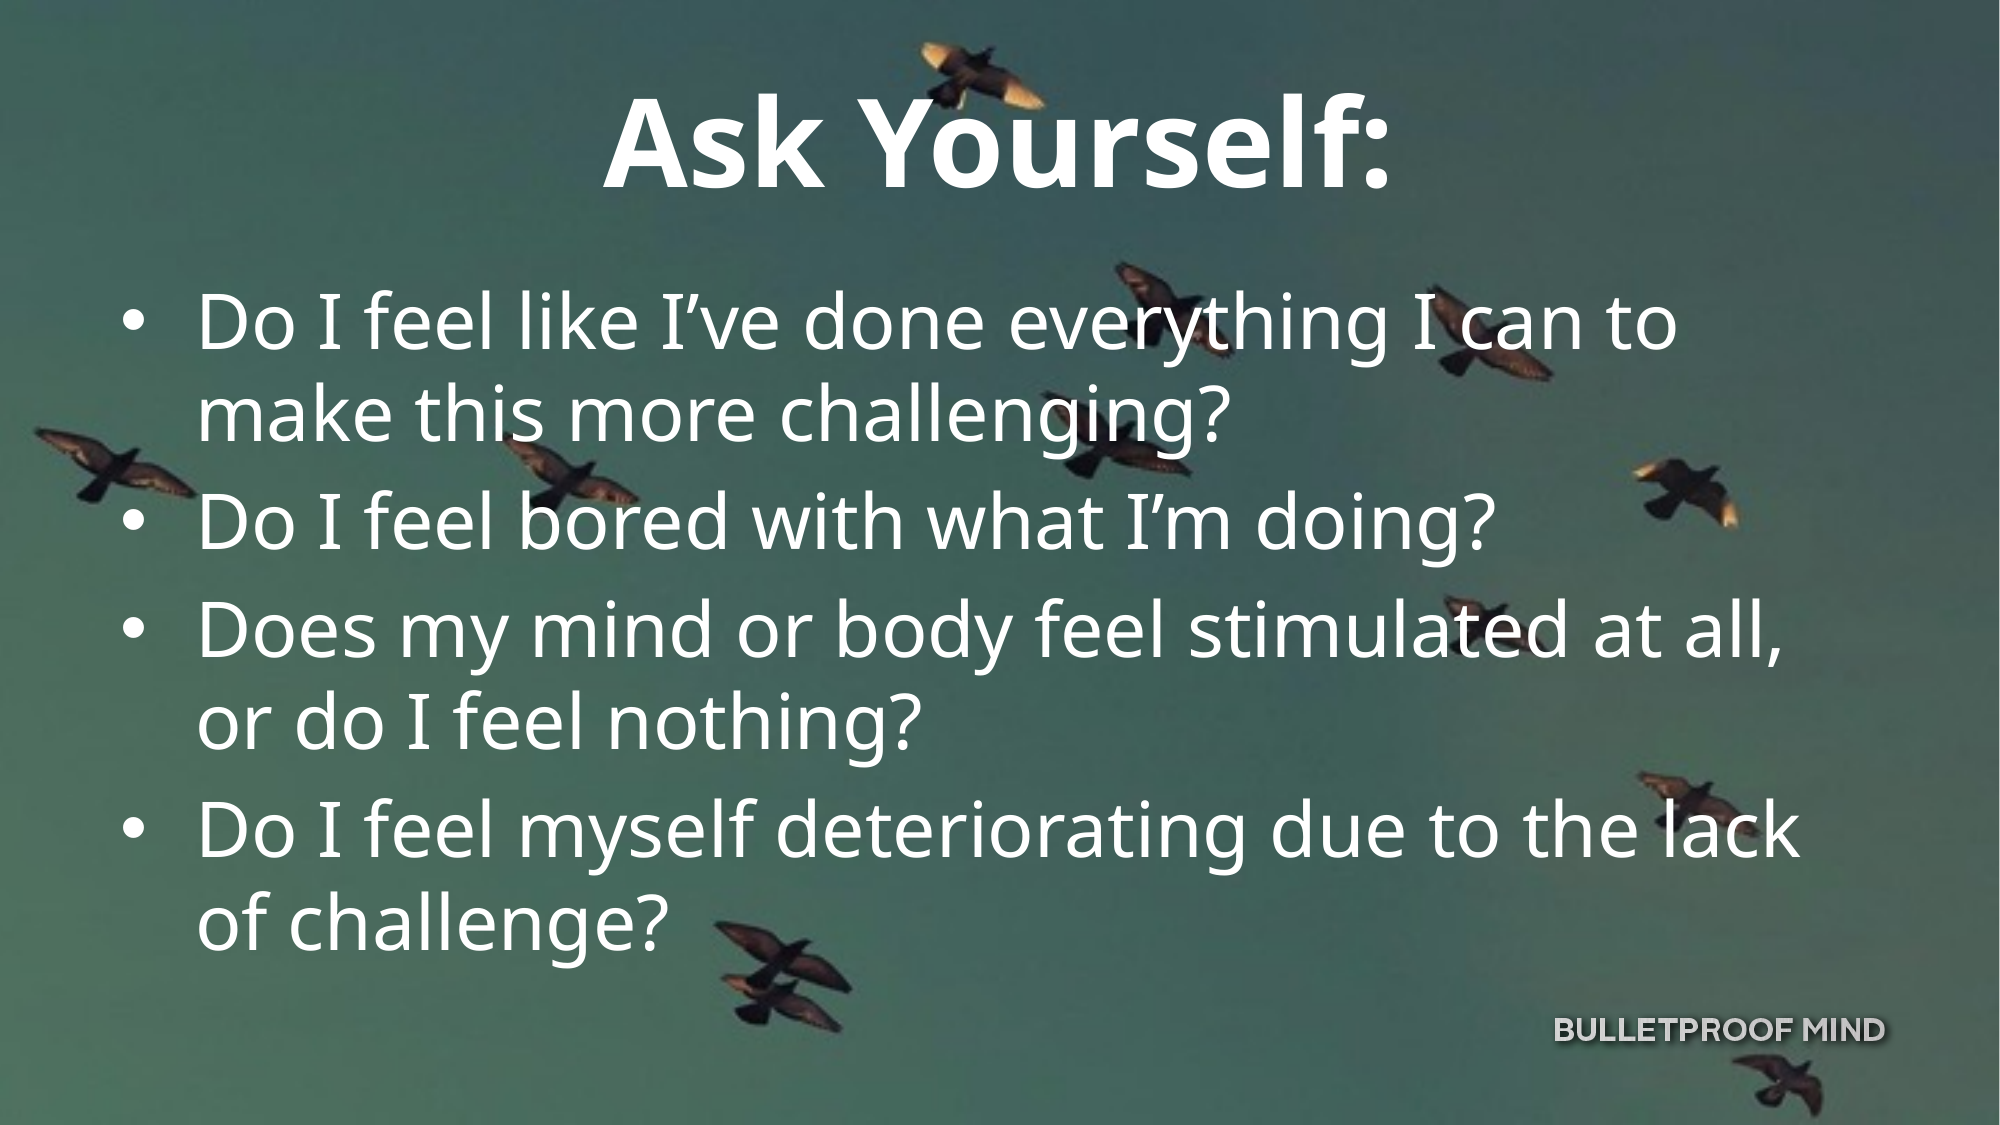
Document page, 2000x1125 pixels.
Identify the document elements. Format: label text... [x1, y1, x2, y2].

list Do I feel like I’ve done everything I can to make this more challenging? Do I feel bored with what I’m doing? Does my mind or body feel stimulated at all, or do I feel nothing? Do I feel myself deteriorating due to the lack of challenge? [99, 262, 1900, 1005]
title Ask Yourself: [99, 45, 1900, 233]
picture [0, 0, 2000, 1125]
